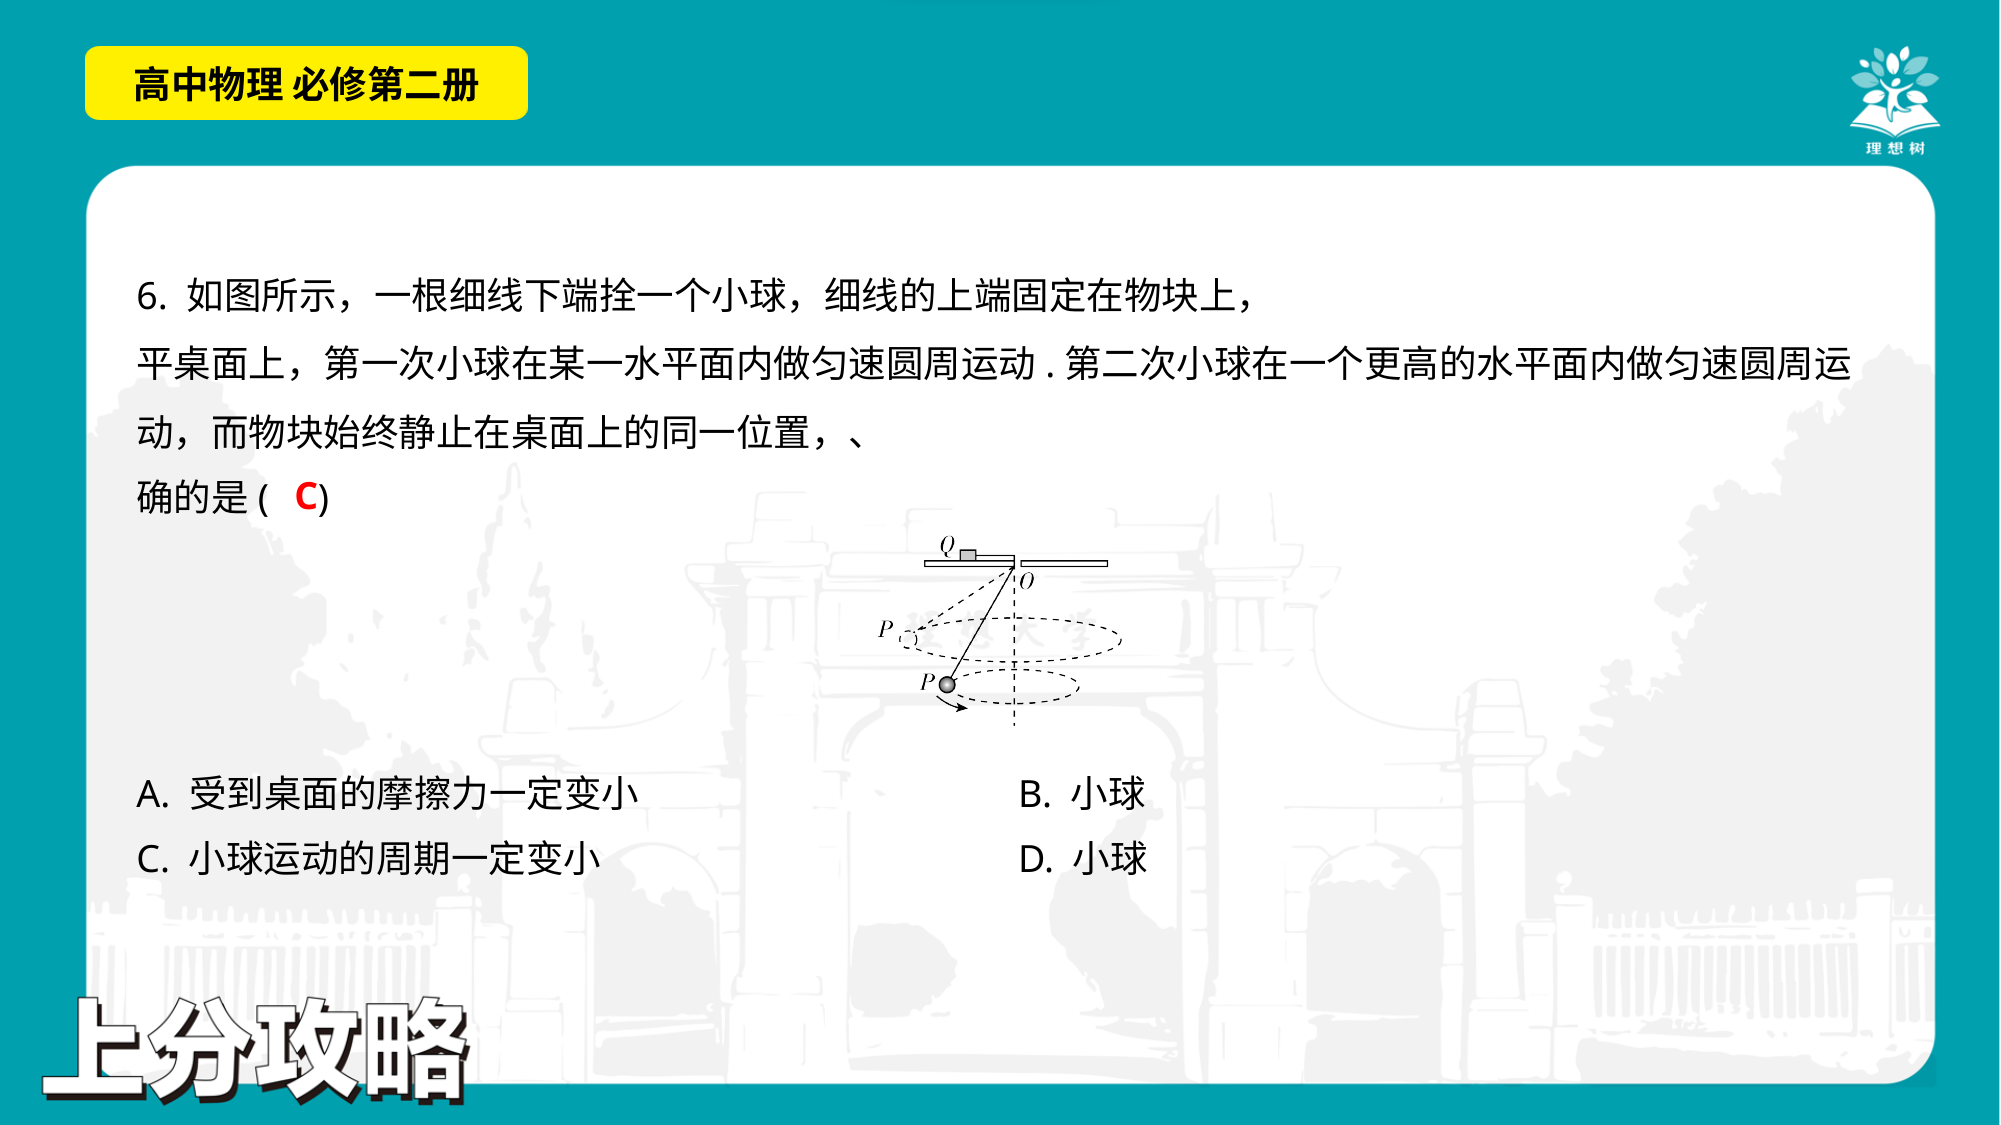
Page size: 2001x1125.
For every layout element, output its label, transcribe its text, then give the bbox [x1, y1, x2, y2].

picture [0, 0, 2000, 1125]
text_box C [279, 452, 334, 511]
